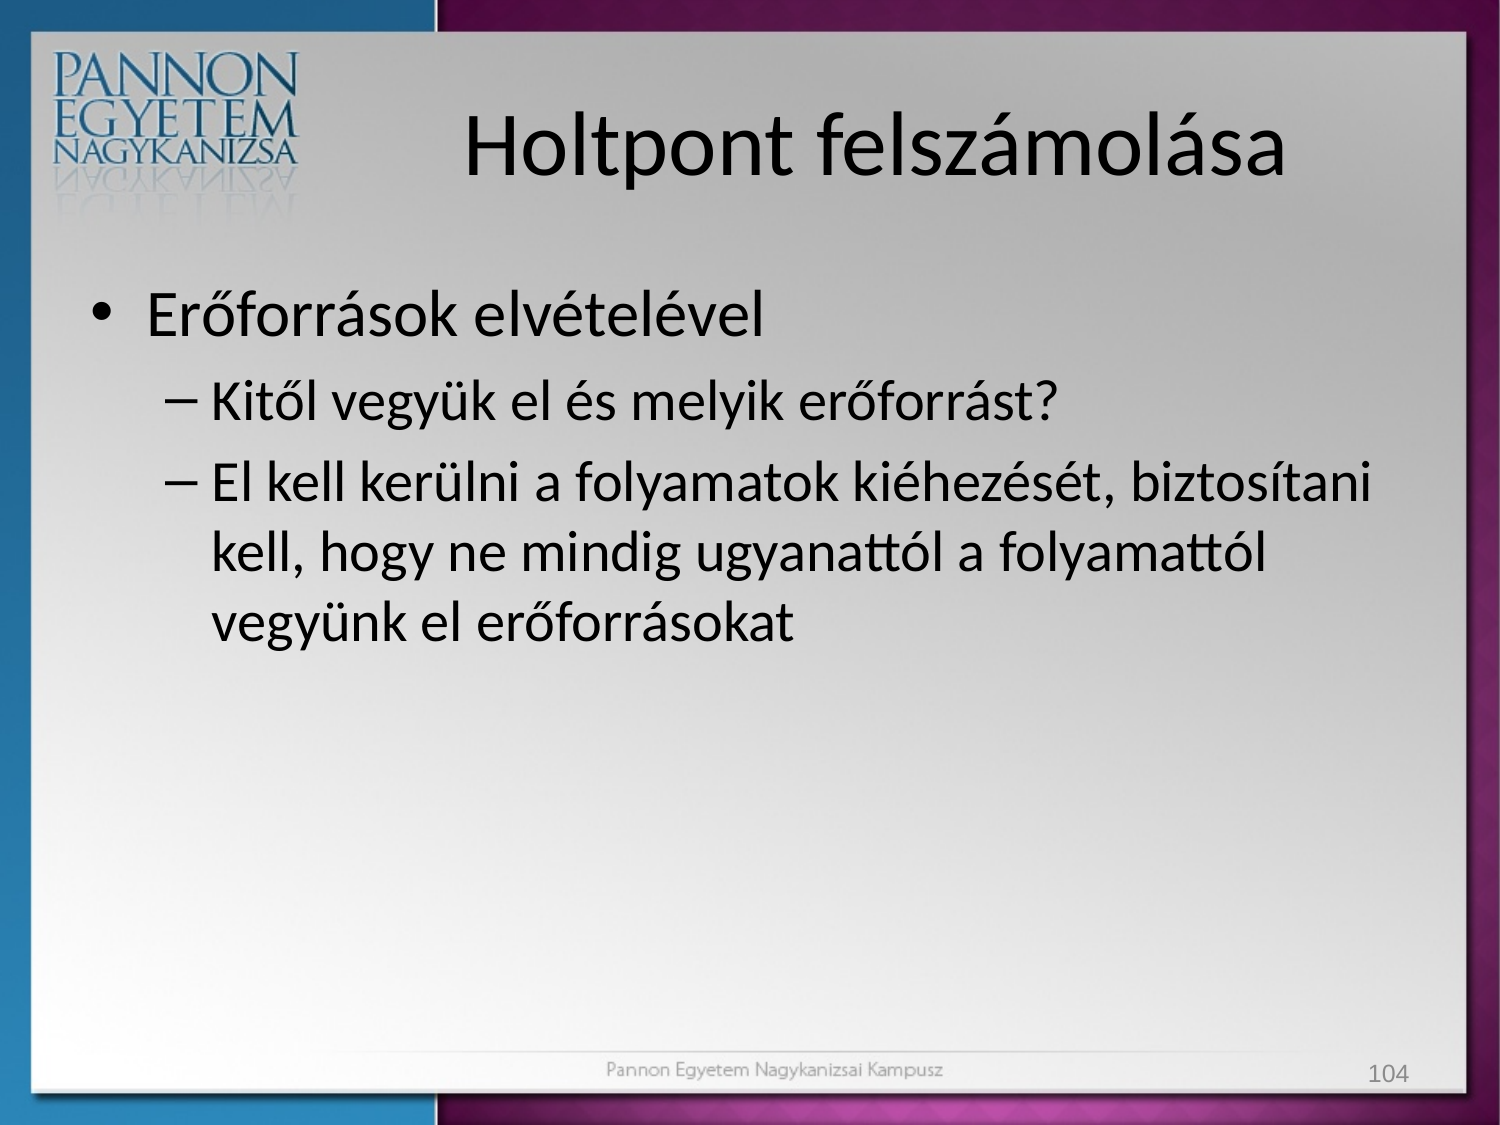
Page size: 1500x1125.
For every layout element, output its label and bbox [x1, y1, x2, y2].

picture [0, 0, 1500, 1125]
list [75, 262, 1425, 1038]
title [328, 45, 1425, 233]
slide_number [1074, 1042, 1425, 1103]
